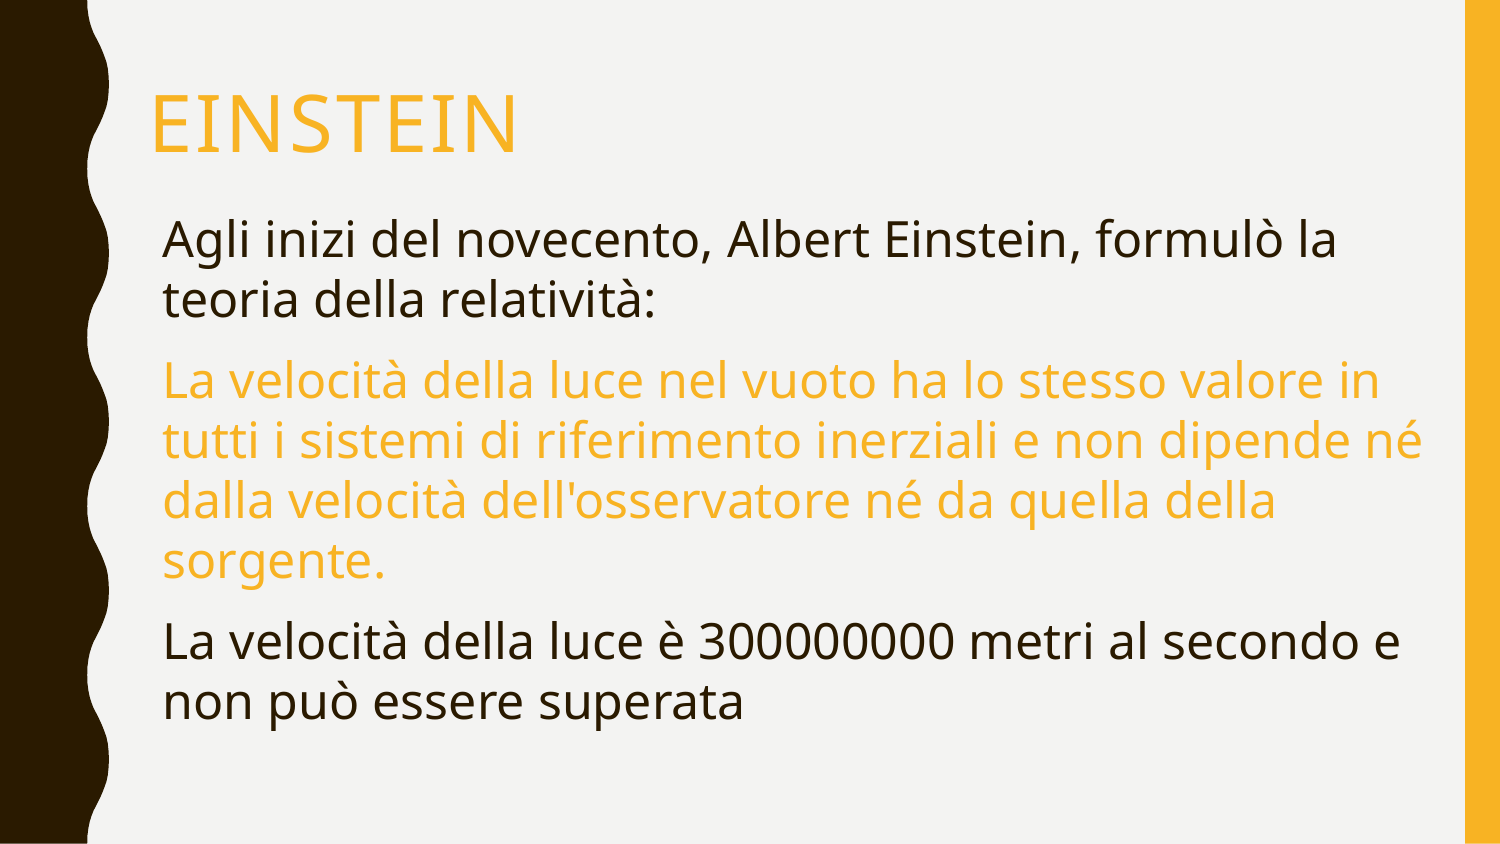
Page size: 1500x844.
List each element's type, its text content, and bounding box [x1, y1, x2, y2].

text_box Agli inizi del novecento, Albert Einstein, formulò la teoria della relatività: La velocità della luce nel vuoto ha lo stesso valore in tutti i sistemi di riferimento inerziali e non dipende né dalla velocità dell'osservatore né da quella della sorgente. La velocità della luce è 300000000 metri al secondo e non può essere superata [147, 192, 1447, 525]
title EINSTEIN [133, 64, 1035, 190]
